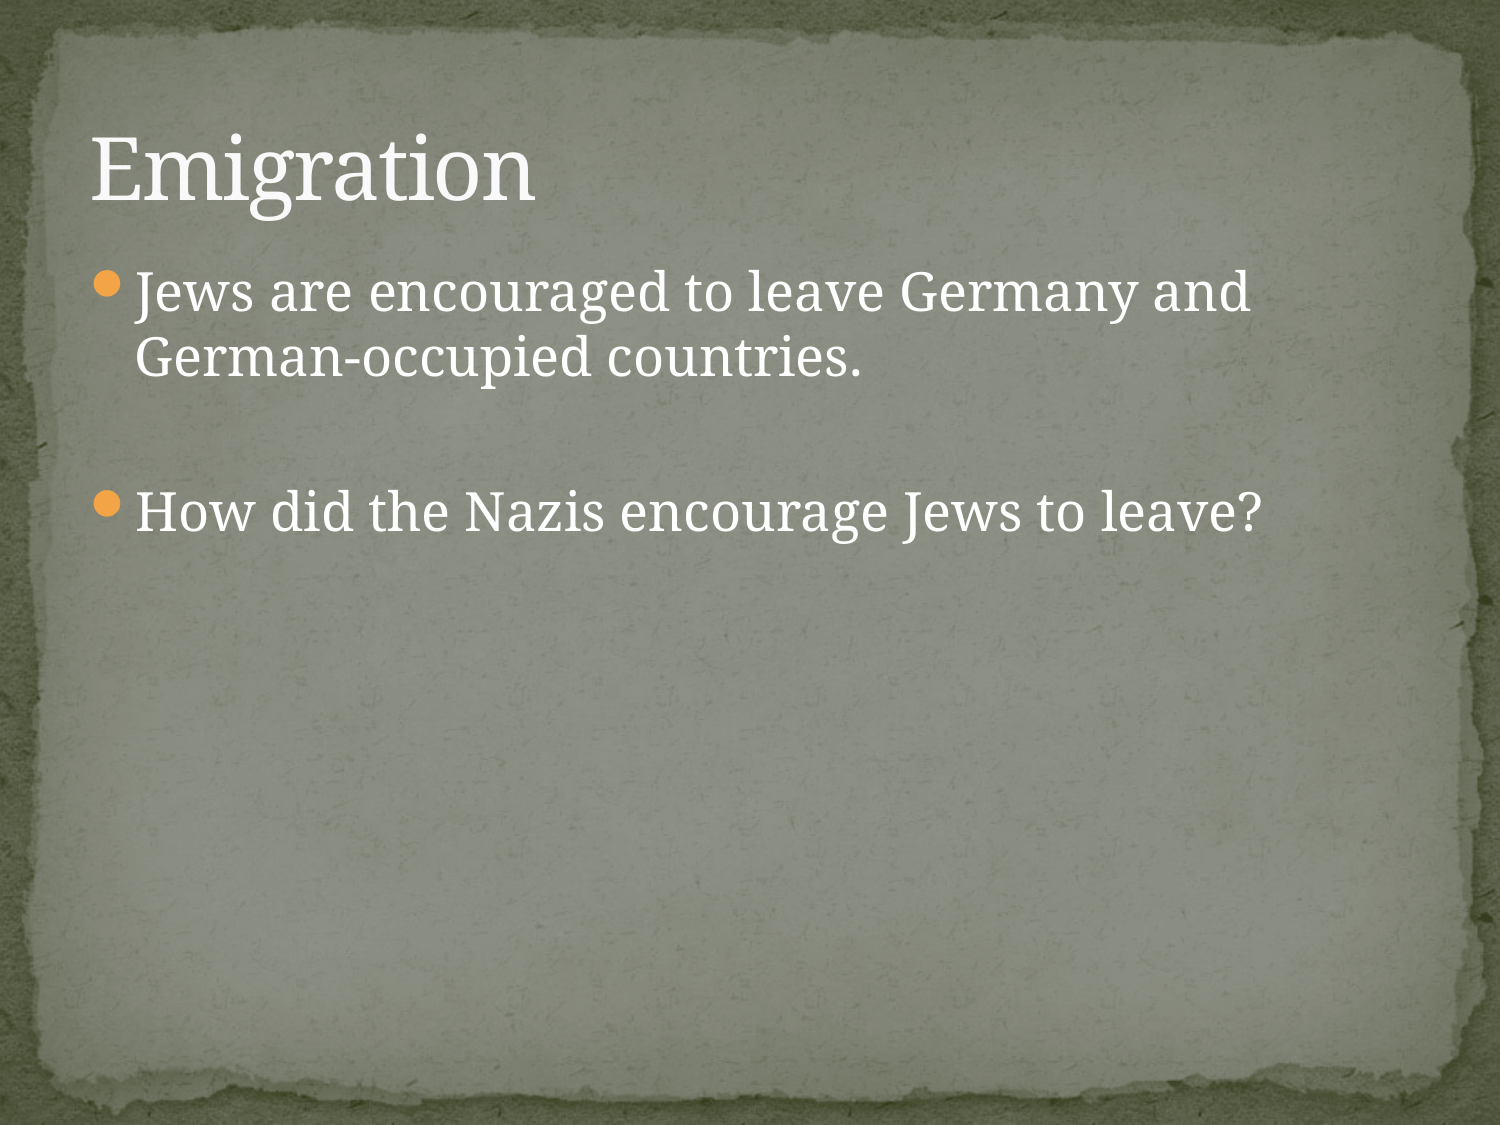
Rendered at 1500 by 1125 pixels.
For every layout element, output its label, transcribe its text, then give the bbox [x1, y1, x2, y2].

title Emigration [74, 24, 1425, 225]
list Jews are encouraged to leave Germany and German-occupied countries. How did the Nazis encourage Jews to leave? [75, 249, 1425, 1000]
